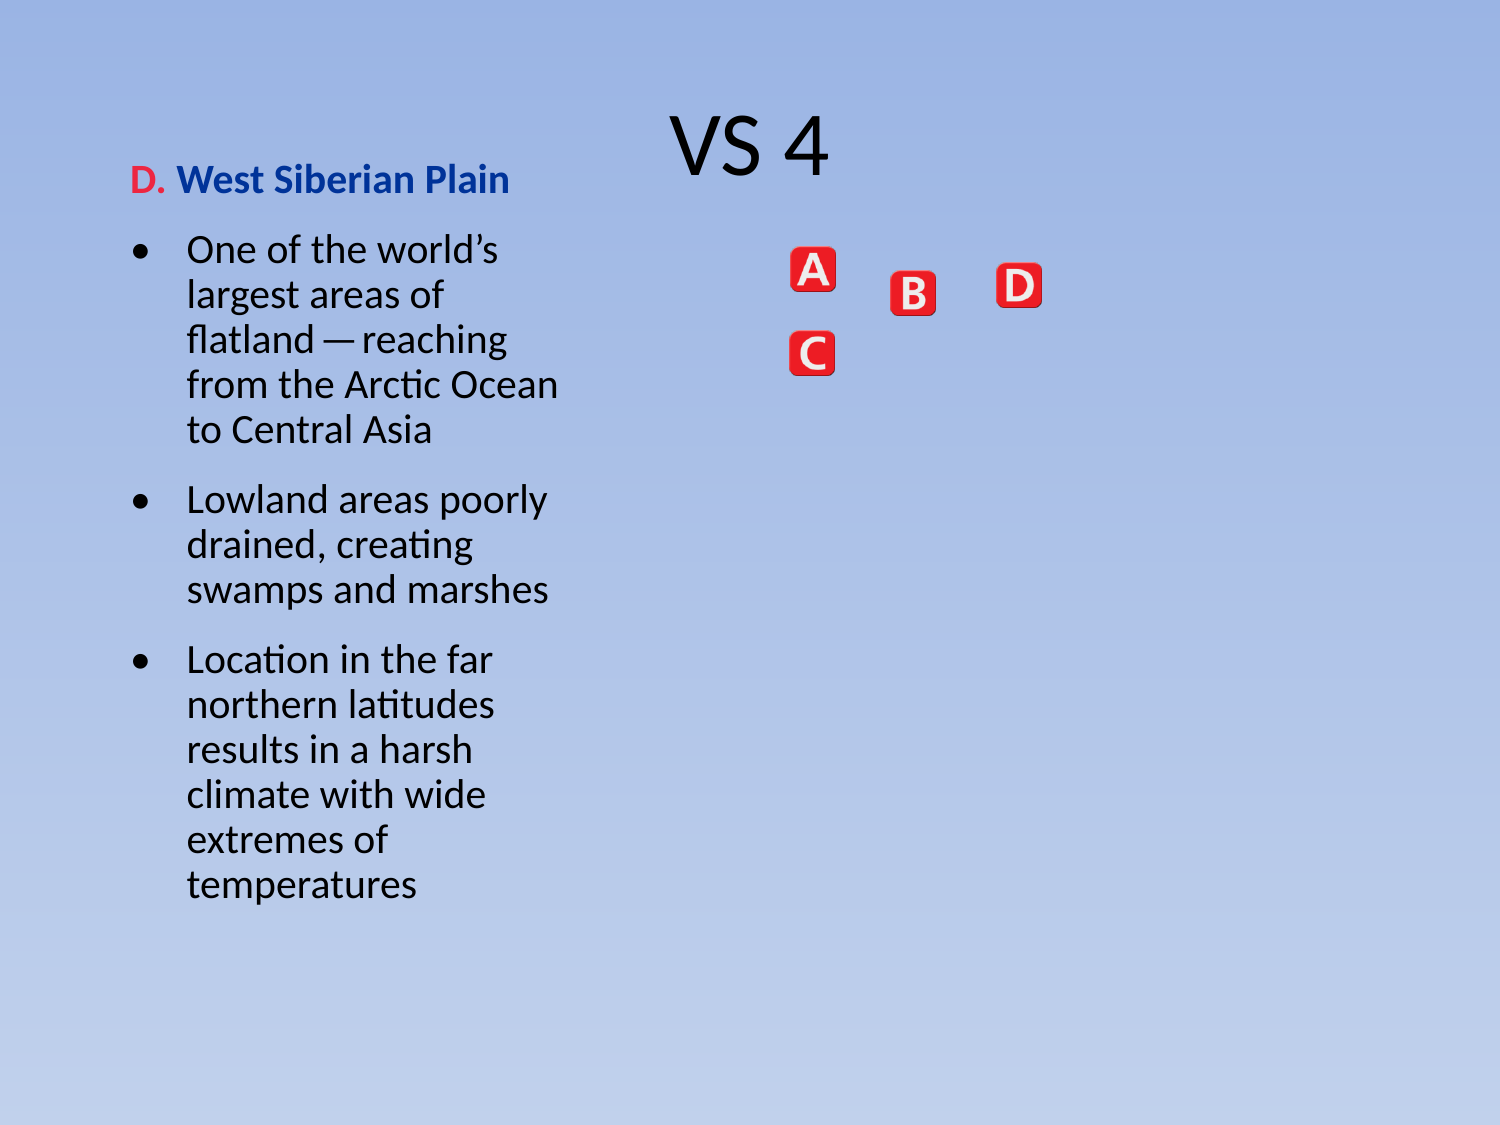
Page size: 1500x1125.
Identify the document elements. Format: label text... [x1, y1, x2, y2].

picture [890, 270, 936, 316]
title VS 4 [75, 45, 1425, 233]
picture [996, 261, 1042, 308]
text_box D. West Siberian Plain • One of the world’s largest areas of flatland — reaching from the Arctic Ocean to Central Asia • Lowland areas poorly drained, creating swamps and marshes • Location in the far northern latitudes results in a harsh climate with wide extremes of temperatures [115, 150, 596, 842]
picture [790, 246, 836, 292]
picture [788, 330, 835, 377]
